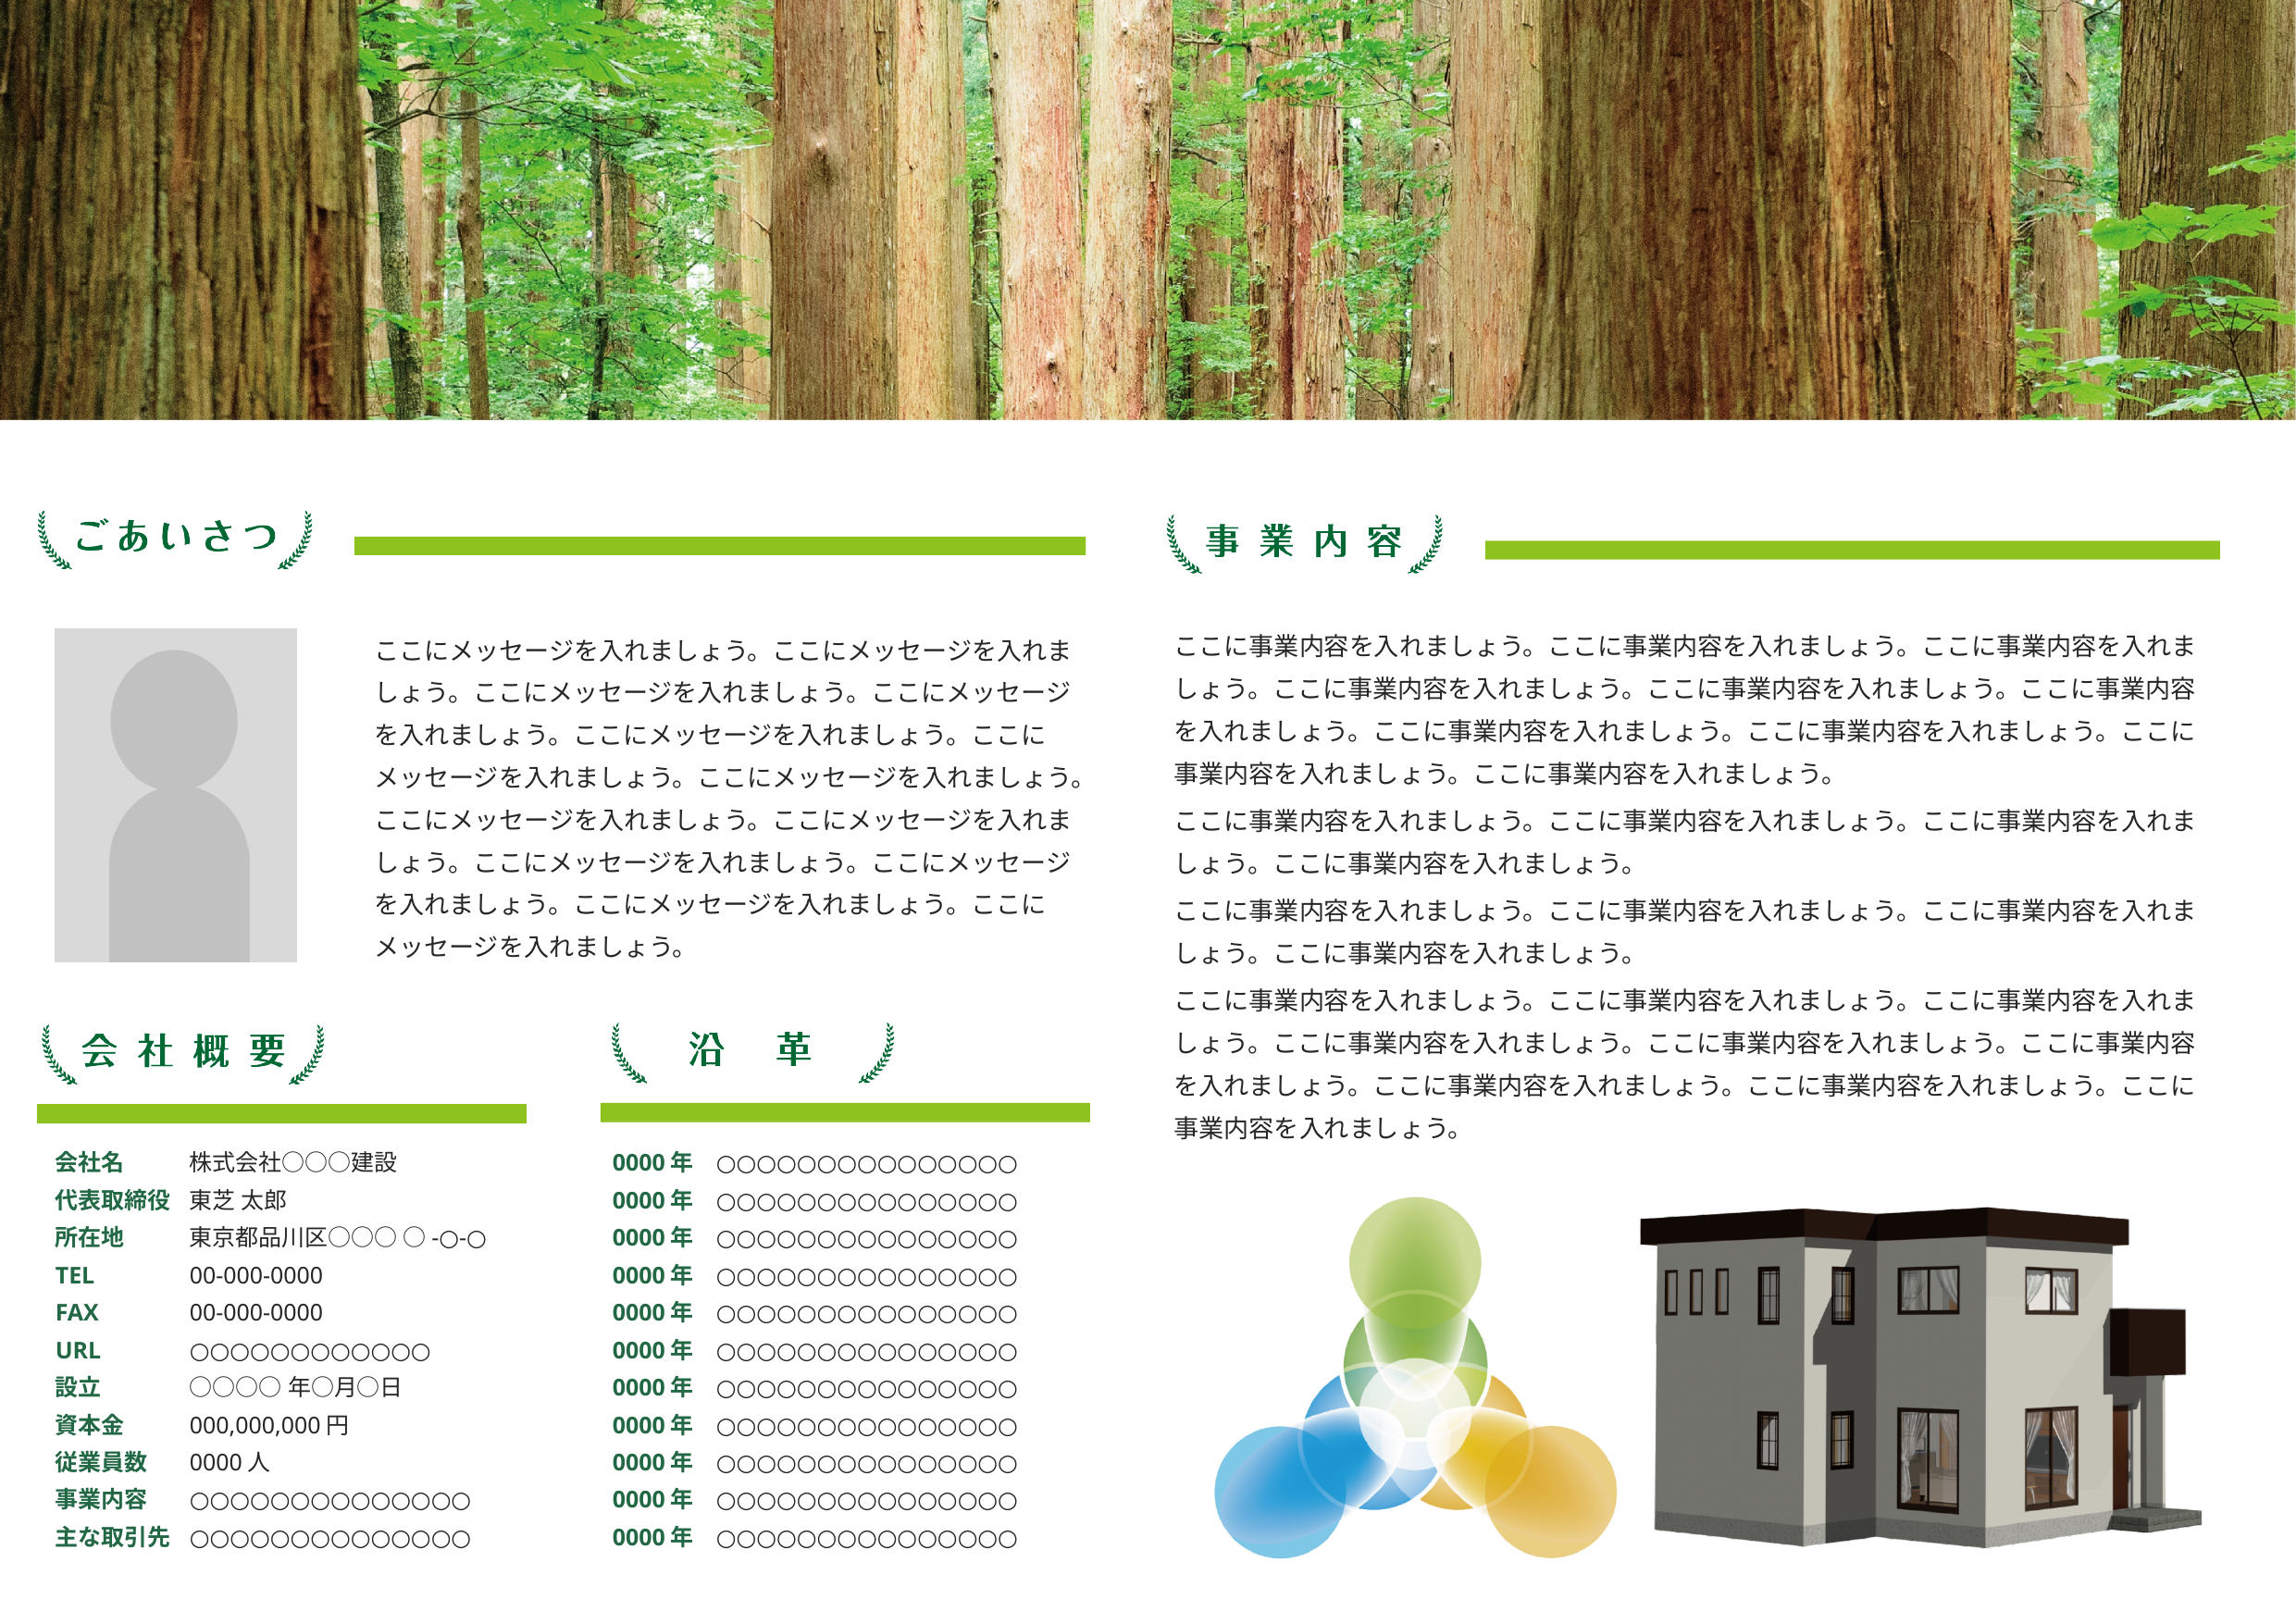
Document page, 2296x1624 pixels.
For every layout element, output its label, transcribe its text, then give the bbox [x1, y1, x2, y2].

text_box ここに事業内容を入れましょう。ここに事業内容を入れましょう。ここに事業内容を入れましょう。ここに事業内容を入れましょう。ここに事業内容を入れましょう。ここに事業内容を入れましょう。ここに事業内容を入れましょう。ここに事業内容を入れましょう。ここに事業内容を入れましょう。ここに事業内容を入れましょう。 ここに事業内容を入れましょう。ここに事業内容を入れましょう。ここに事業内容を入れましょう。ここに事業内容を入れましょう。 ここに事業内容を入れましょう。ここに事業内容を入れましょう。ここに事業内容を入れましょう。ここに事業内容を入れましょう。 ここに事業内容を入れましょう。ここに事業内容を入れましょう。ここに事業内容を入れましょう。ここに事業内容を入れましょう。ここに事業内容を入れましょう。ここに事業内容を入れましょう。ここに事業内容を入れましょう。ここに事業内容を入れましょう。ここに事業内容を入れましょう。 [1160, 612, 2230, 1140]
text_box 株式会社○○○建設 東芝 太郎 東京都品川区○○○ ○-○-○ 00-000-0000 00-000-0000 ○○○○○○○○○○○○ ○○○○年○月○日 000,000,000円 0000人 ○○○○○○○○○○○○○○ ○○○○○○○○○○○○○○ [176, 1136, 552, 1588]
text_box ここにメッセージを入れましょう。ここにメッセージを入れましょう。ここにメッセージを入れましょう。ここにメッセージを入れましょう。ここにメッセージを入れましょう。ここにメッセージを入れましょう。ここにメッセージを入れましょう。ここにメッセージを入れましょう。ここにメッセージを入れましょう。ここにメッセージを入れましょう。ここにメッセージを入れましょう。ここにメッセージを入れましょう。ここにメッセージを入れましょう。 [360, 615, 1094, 976]
text_box 会社名 代表取締役 所在地 TEL FAX URL 設立 資本金 従業員数 事業内容 主な取引先 [42, 1138, 176, 1588]
text_box 0000年 0000年 0000年 0000年 0000年 0000年 0000年 0000年 0000年 0000年 0000年 [599, 1138, 702, 1588]
text_box ○○○○○○○○○○○○○○○ ○○○○○○○○○○○○○○○ ○○○○○○○○○○○○○○○ ○○○○○○○○○○○○○○○ ○○○○○○○○○○○○○○○ ○○○○○○○○○○○○○○○ ○○○○○○○○○○○○○○○ ○○○○○○○○○○○○○○○ ○○○○○○○○○○○○○○○ ○○○○○○○○○○○○○○○ ○○○○○○○○○○○○○○○ [702, 1138, 1082, 1588]
picture [0, 0, 2296, 1623]
